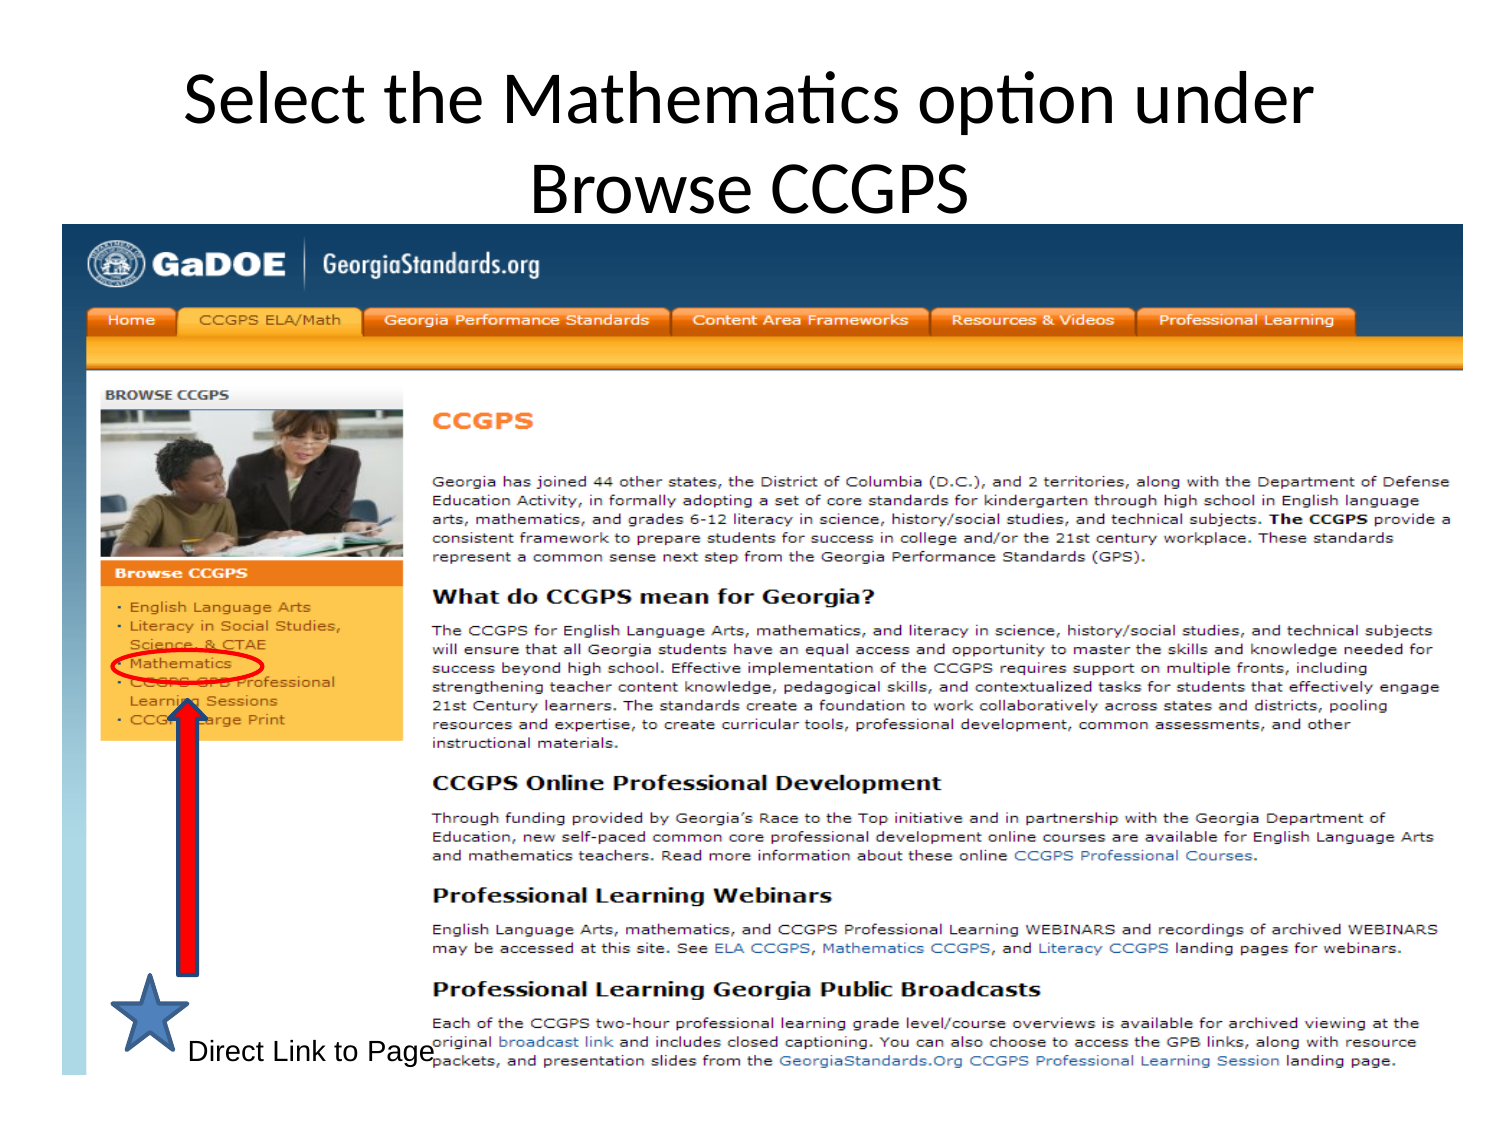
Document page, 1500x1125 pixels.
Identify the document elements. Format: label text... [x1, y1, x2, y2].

picture [62, 224, 1463, 1076]
title Select the Mathematics option under Browse CCGPS [75, 45, 1425, 223]
